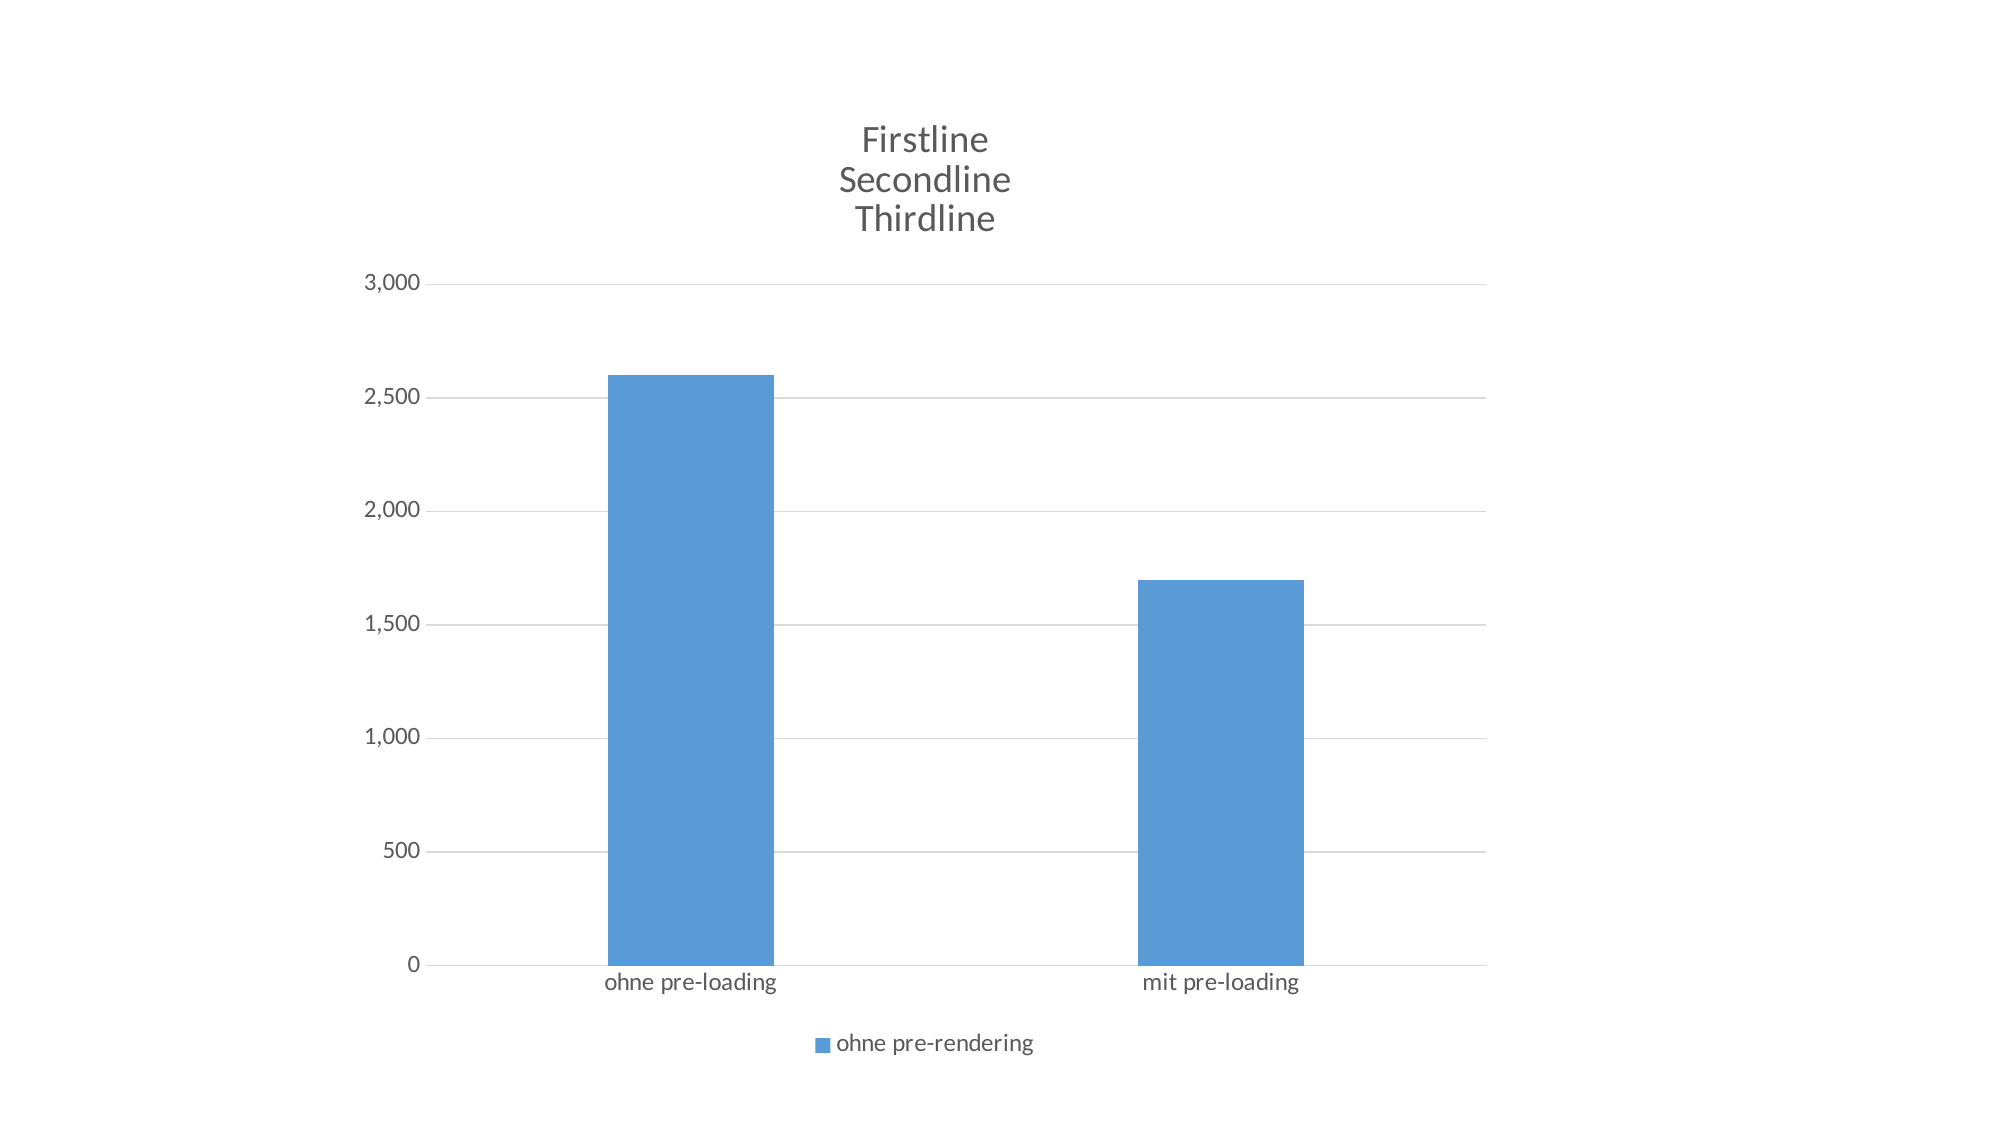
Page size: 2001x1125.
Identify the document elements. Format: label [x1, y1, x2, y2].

chart [340, 84, 1510, 1065]
